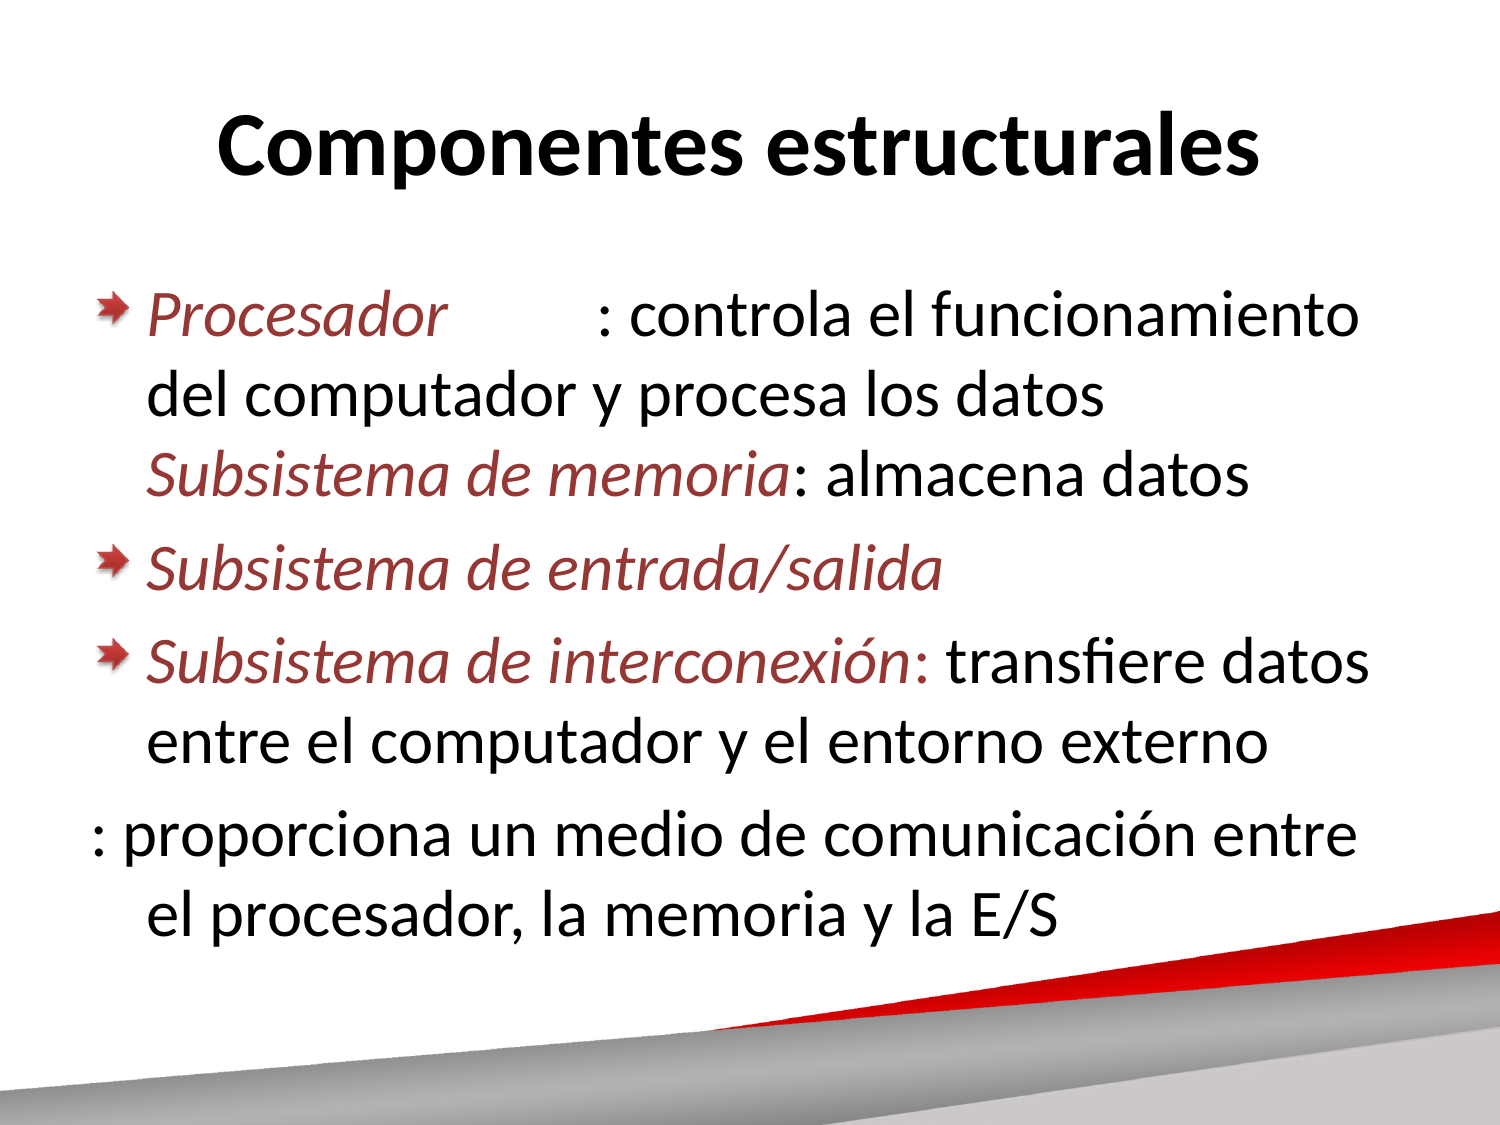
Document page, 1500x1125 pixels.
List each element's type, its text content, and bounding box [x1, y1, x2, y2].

picture [90, 539, 135, 587]
picture [0, 911, 1500, 1125]
title Componentes estructurales [75, 45, 1425, 233]
picture [90, 633, 135, 680]
list Procesador : controla el funcionamiento del computador y procesa los datos Subsistema de memoria: almacena datos Subsistema de entrada/salida Subsistema de interconexión: transfiere datos entre el computador y el entorno externo : proporciona un medio de comunicación entre el procesador, la memoria y la E/S [74, 262, 1426, 1006]
picture [90, 286, 135, 334]
